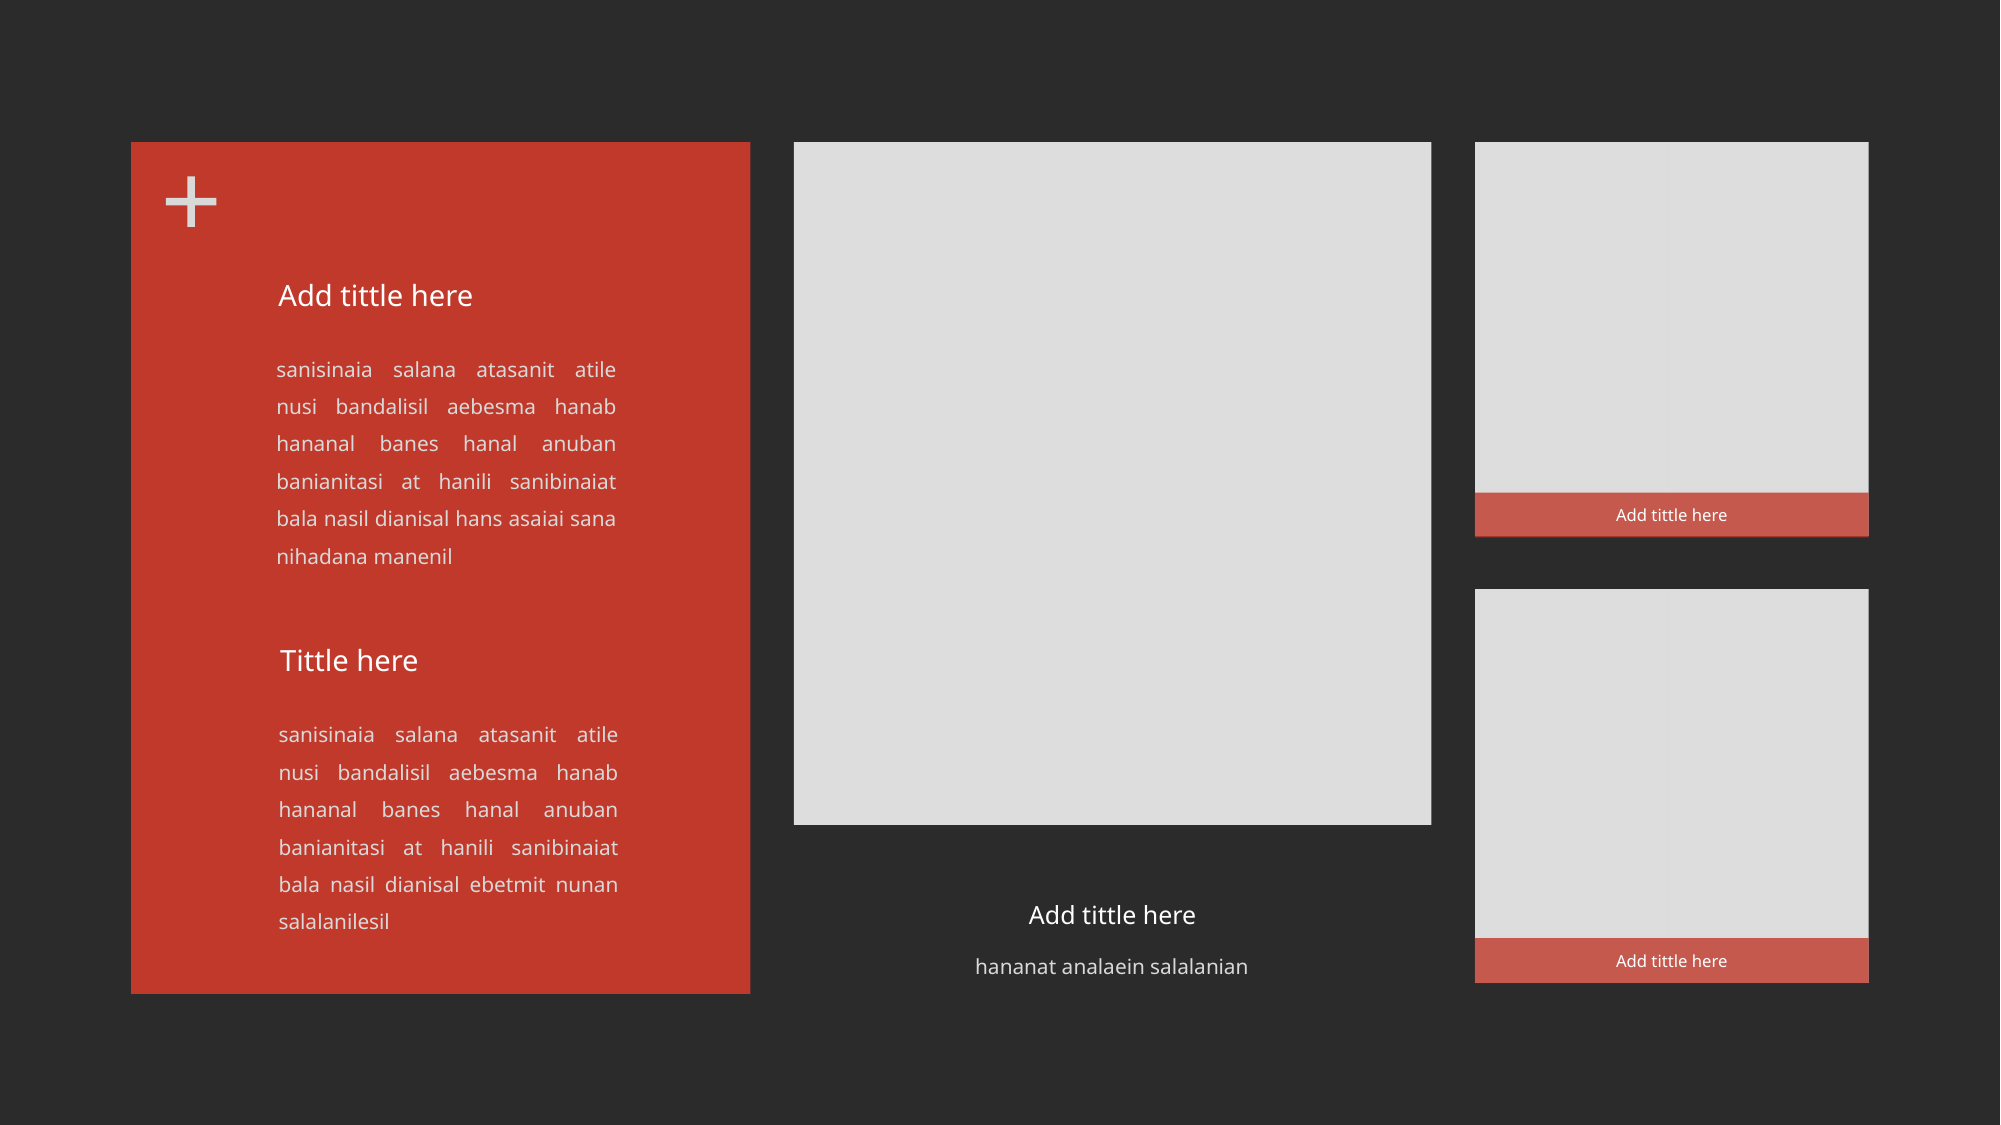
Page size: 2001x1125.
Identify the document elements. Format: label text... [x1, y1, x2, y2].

text_box [130, 141, 751, 995]
picture [1475, 142, 1869, 491]
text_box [263, 634, 634, 903]
text_box [165, 175, 217, 228]
picture [1475, 589, 1869, 937]
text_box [261, 269, 632, 537]
text_box Add tittle here [1474, 937, 1870, 984]
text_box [883, 892, 1341, 983]
picture [793, 142, 1432, 825]
text_box Add tittle here [1474, 491, 1870, 538]
